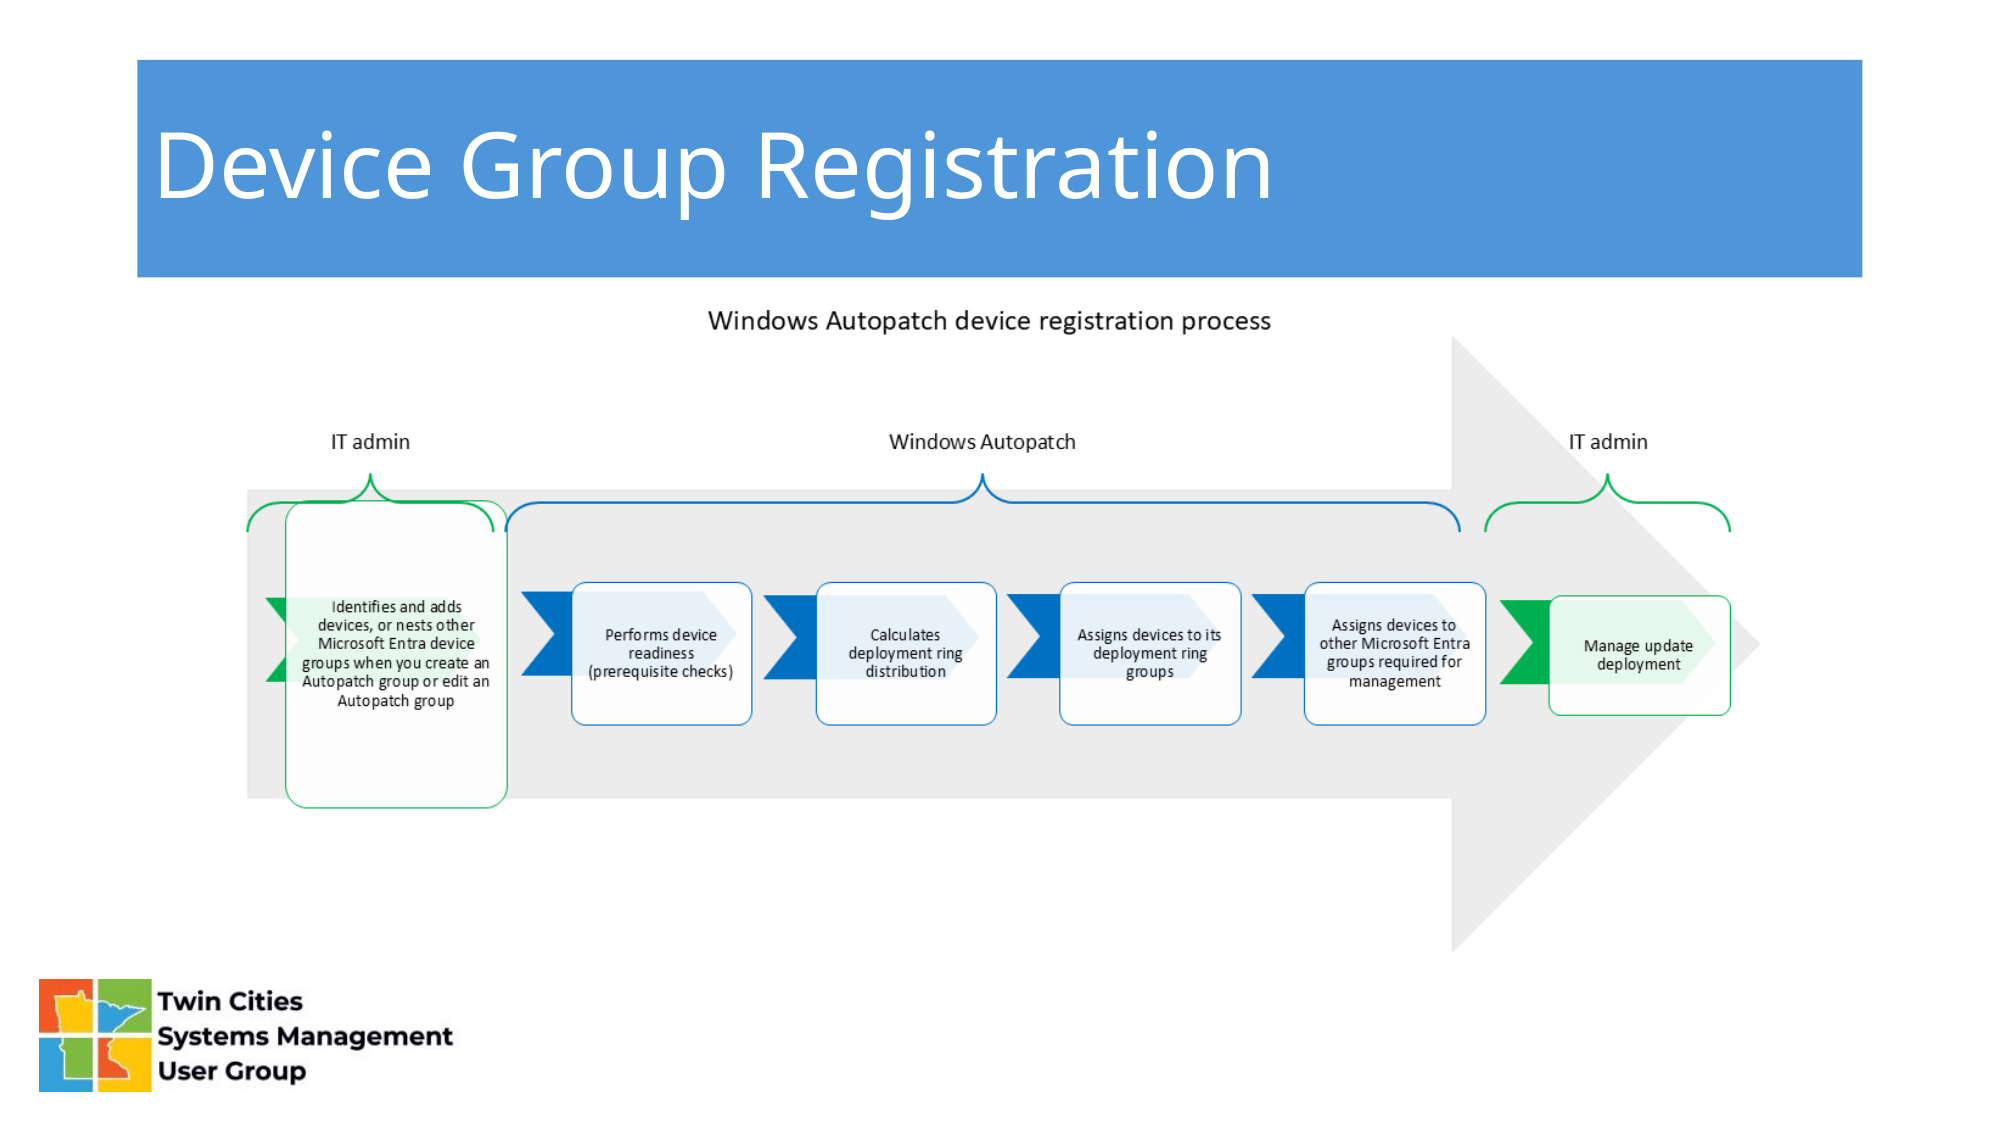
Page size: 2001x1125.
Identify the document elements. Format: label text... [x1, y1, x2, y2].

picture [38, 297, 1776, 1093]
title Device Group Registration [137, 59, 1863, 278]
